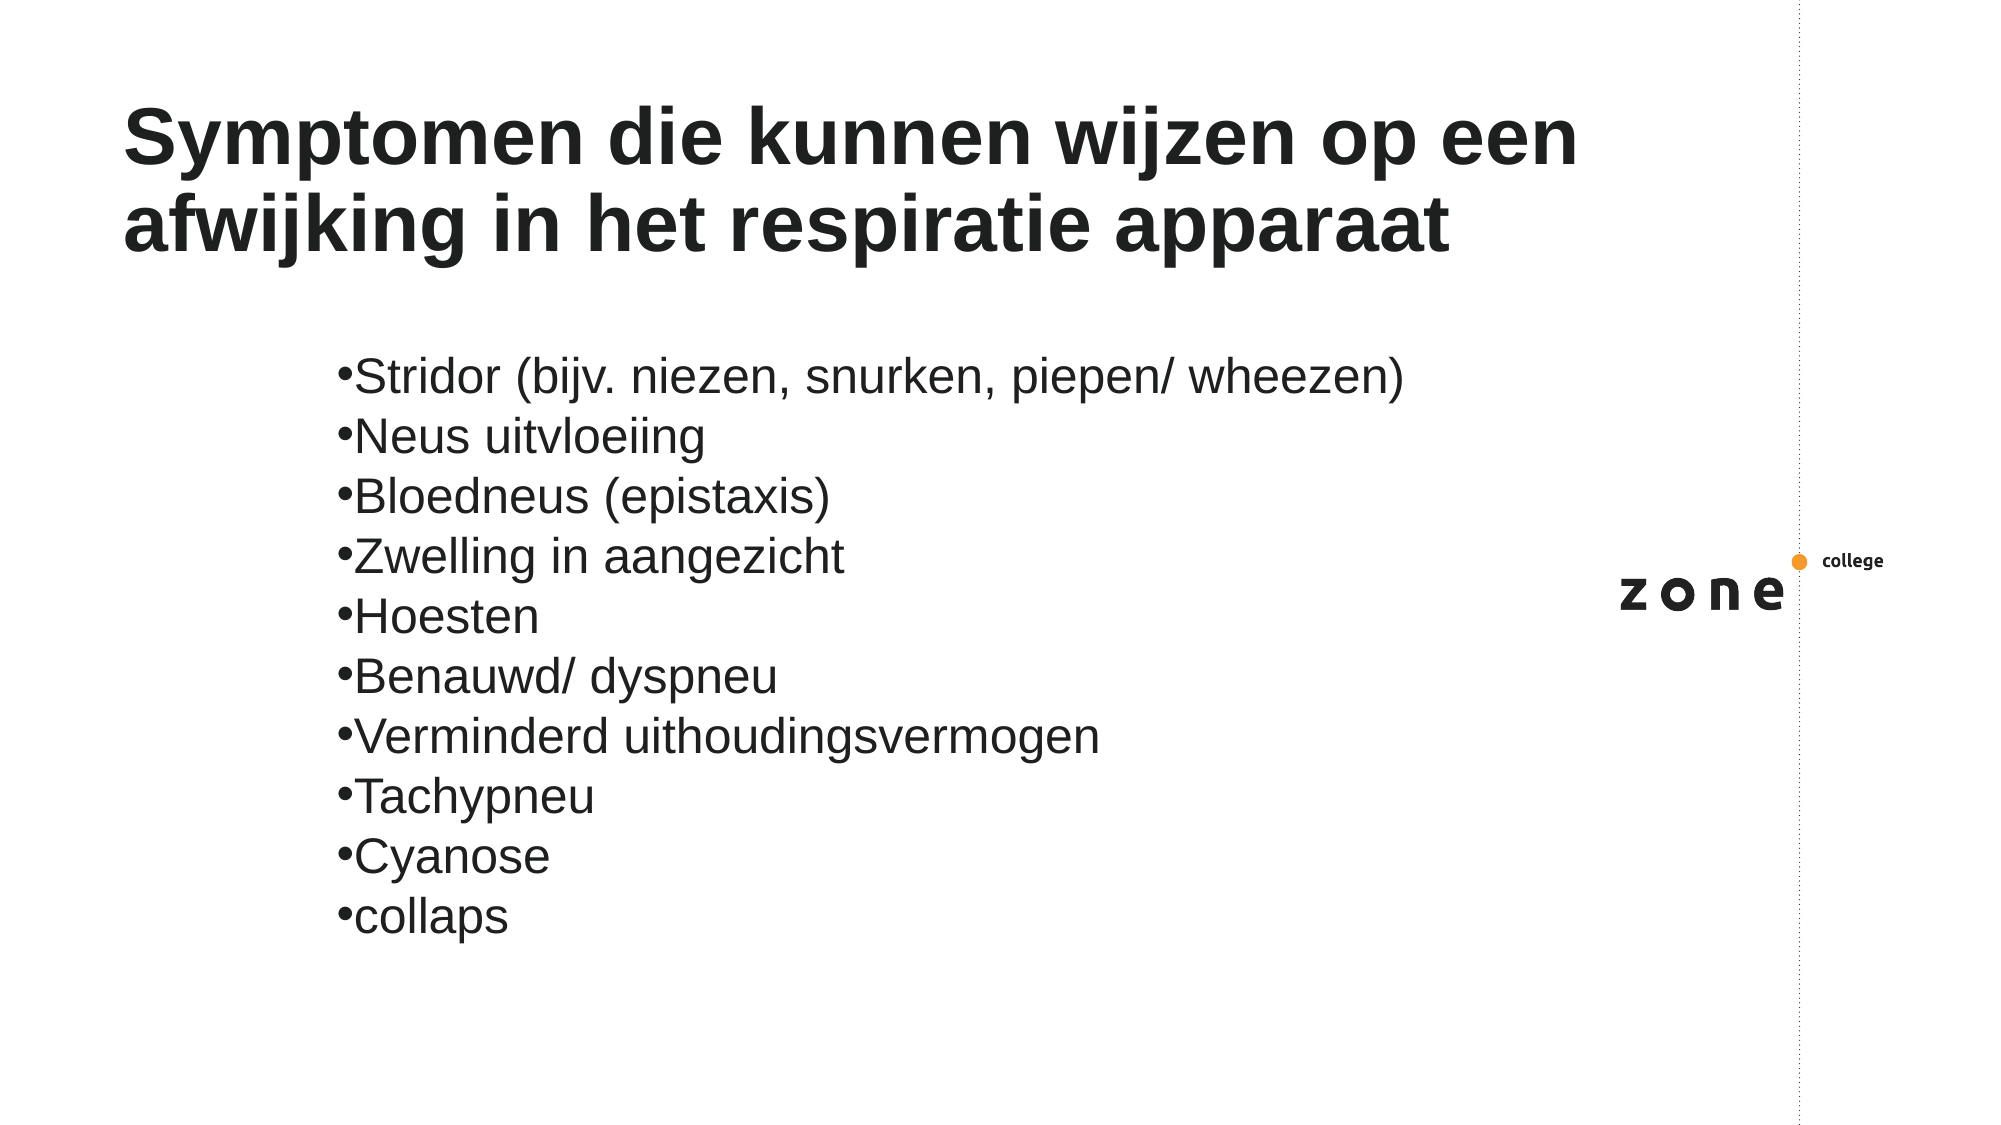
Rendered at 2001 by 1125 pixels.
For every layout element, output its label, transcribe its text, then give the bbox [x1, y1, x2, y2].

list Stridor (bijv. niezen, snurken, piepen/ wheezen) Neus uitvloeiing Bloedneus (epistaxis) Zwelling in aangezicht Hoesten Benauwd/ dyspneu Verminderd uithoudingsvermogen Tachypneu Cyanose collaps [336, 283, 1607, 998]
picture [1596, 0, 2001, 1125]
title Symptomen die kunnen wijzen op een afwijking in het respiratie apparaat [124, 94, 1607, 272]
